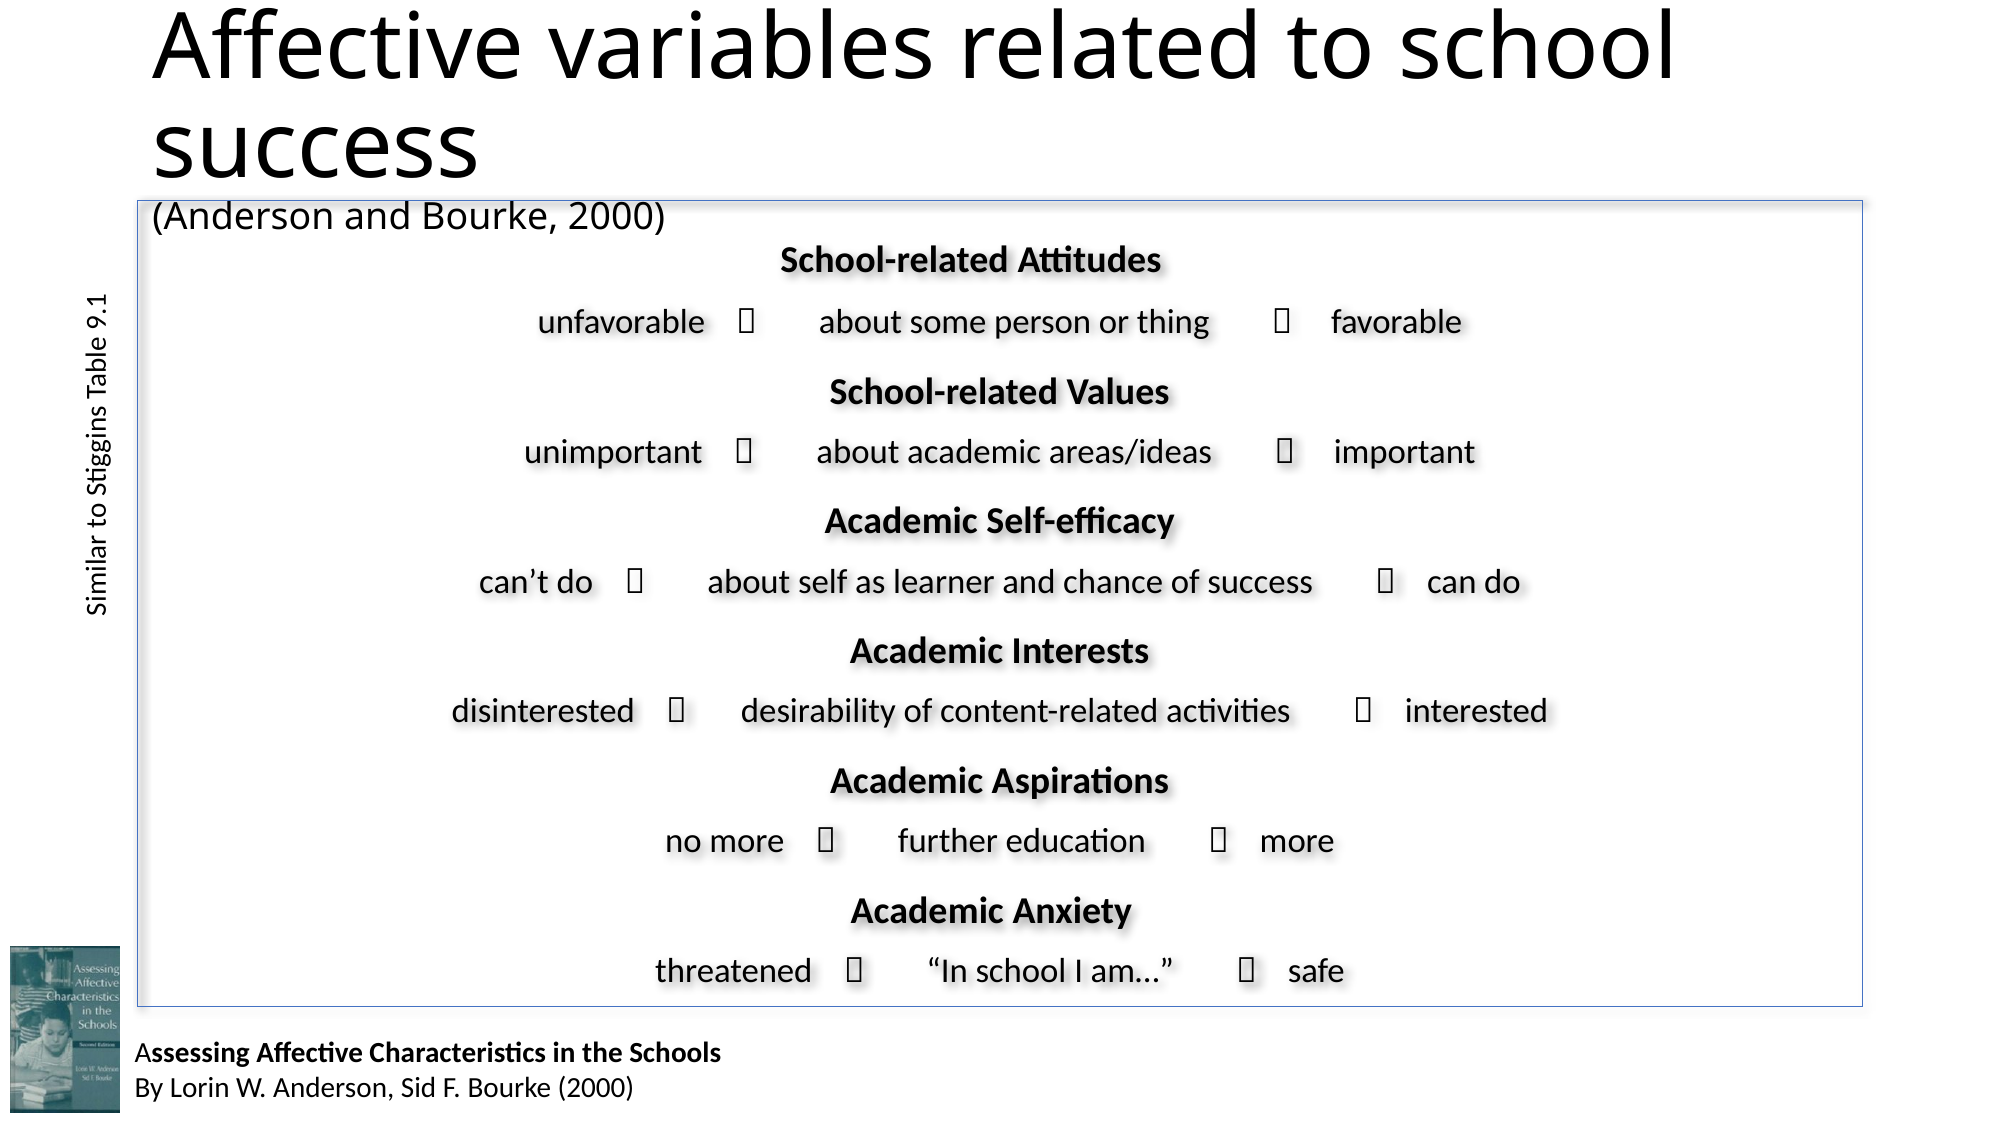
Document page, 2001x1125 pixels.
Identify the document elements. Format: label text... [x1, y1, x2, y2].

text_box Similar to Stiggins Table 9.1 [69, 278, 119, 631]
title Affective variables related to school success (Anderson and Bourke, 2000) [137, 37, 1863, 199]
picture [10, 946, 120, 1113]
list School-related Attitudes unfavorable  about some person or thing  favorable School-related Values unimportant  about academic areas/ideas  important Academic Self-efficacy can’t do  about self as learner and chance of success  can do Academic Interests disinterested  desirability of content-related activities  interested Academic Aspirations no more  further education  more Academic Anxiety threatened  “In school I am…”  safe [137, 200, 1863, 1007]
text_box Assessing Affective Characteristics in the Schools By Lorin W. Anderson, Sid F. Bourke (2000) [120, 1026, 1120, 1111]
